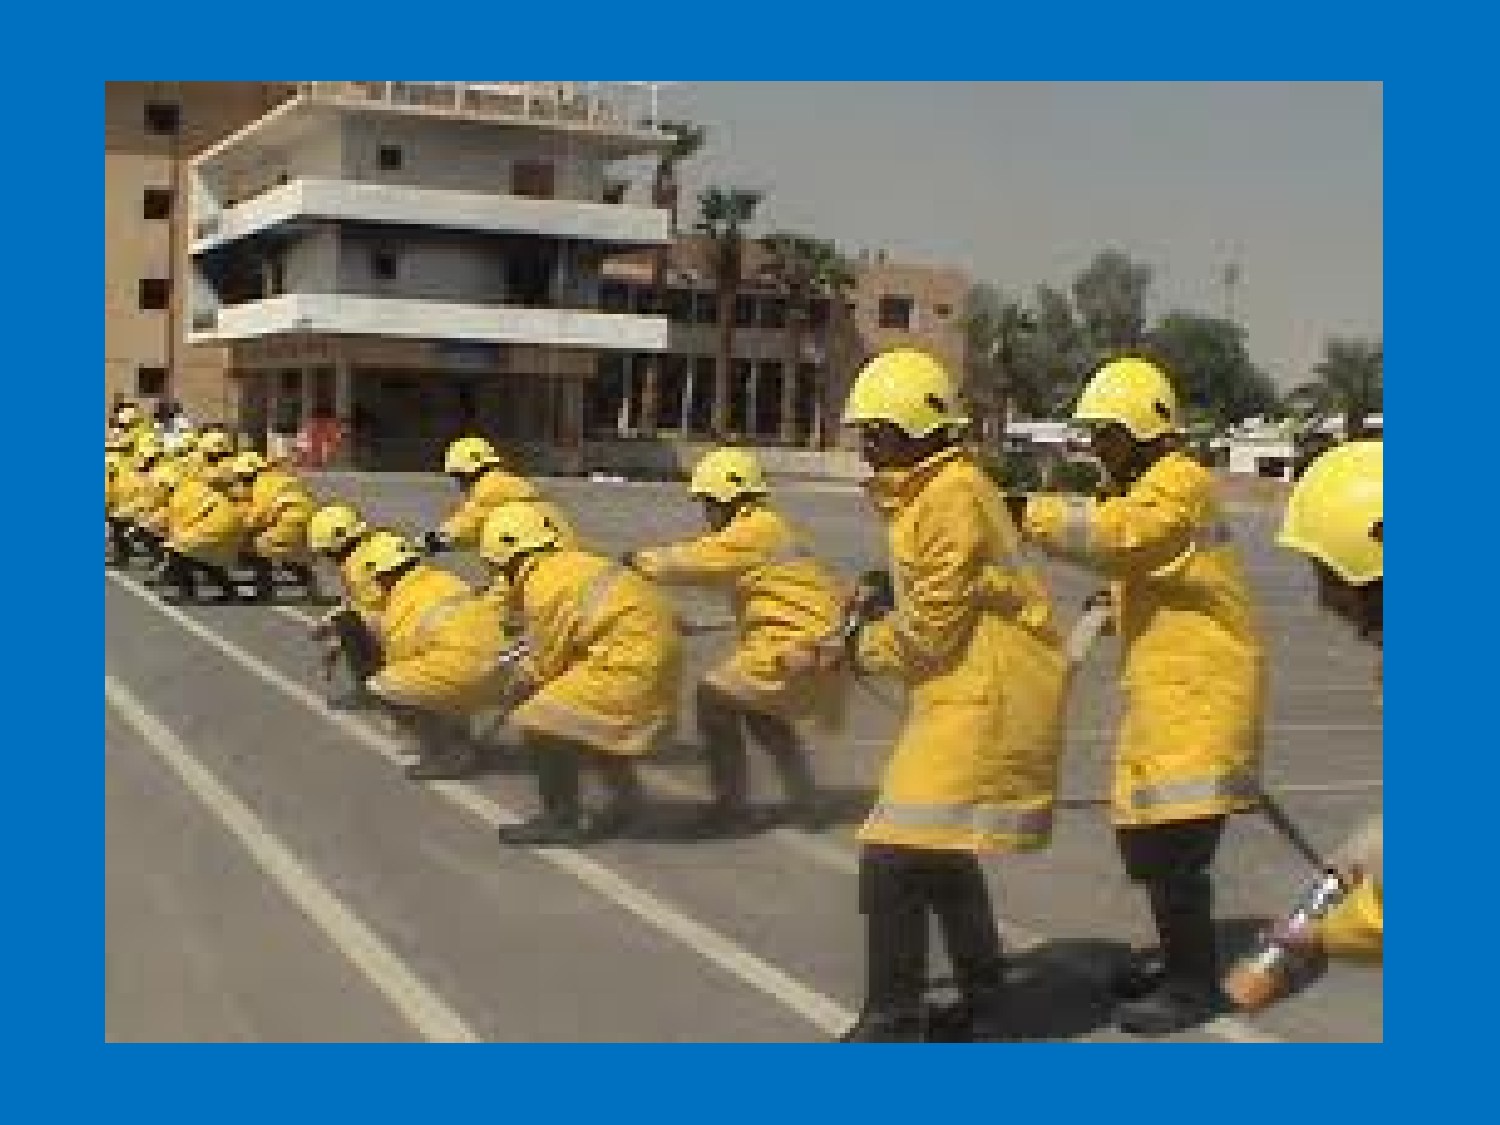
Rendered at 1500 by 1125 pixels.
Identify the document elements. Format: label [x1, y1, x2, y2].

picture [105, 81, 1383, 1044]
